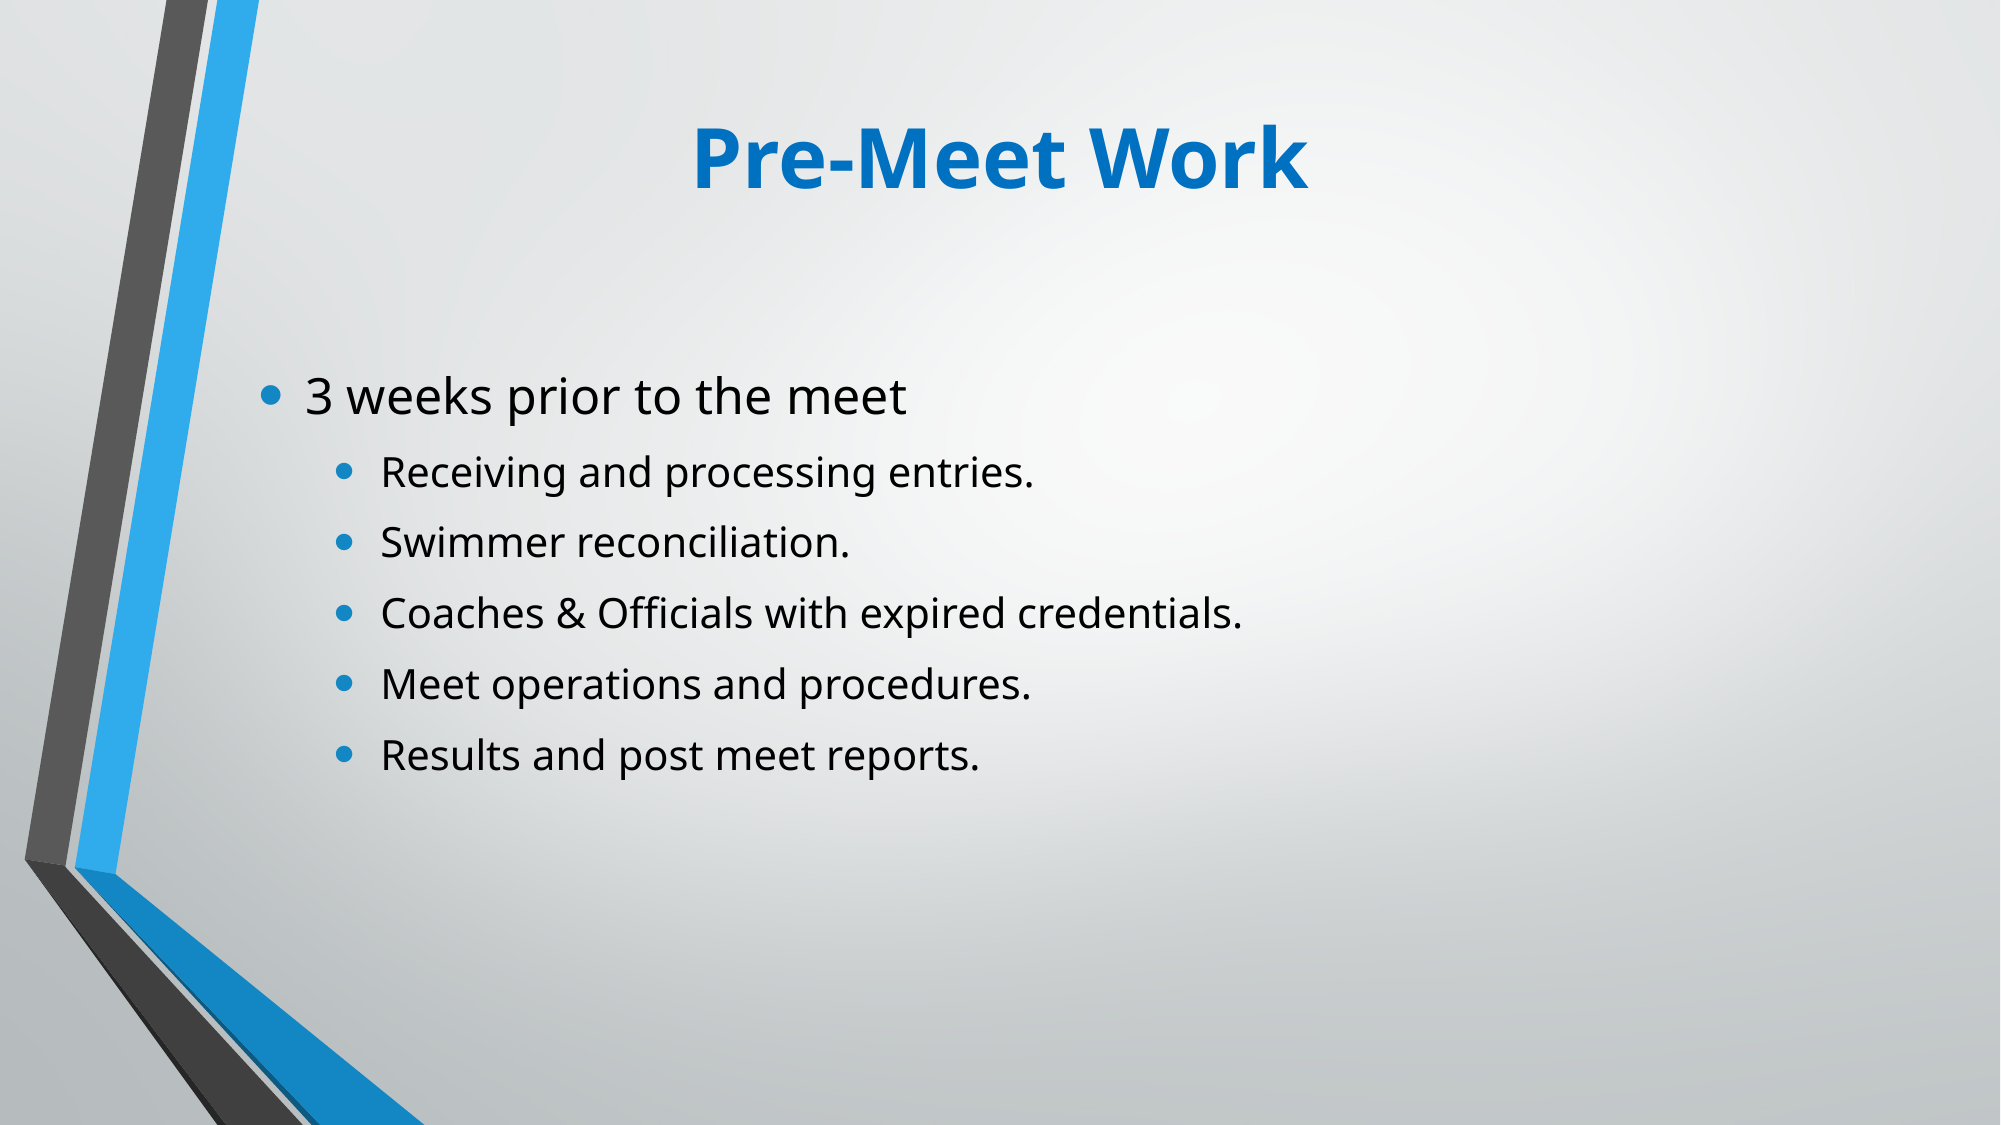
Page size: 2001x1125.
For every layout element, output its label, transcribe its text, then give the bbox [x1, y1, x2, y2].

list 3 weeks prior to the meet Receiving and processing entries. Swimmer reconciliation. Coaches & Officials with expired credentials. Meet operations and procedures. Results and post meet reports. [243, 193, 1887, 950]
title Pre-Meet Work [137, 46, 1863, 264]
